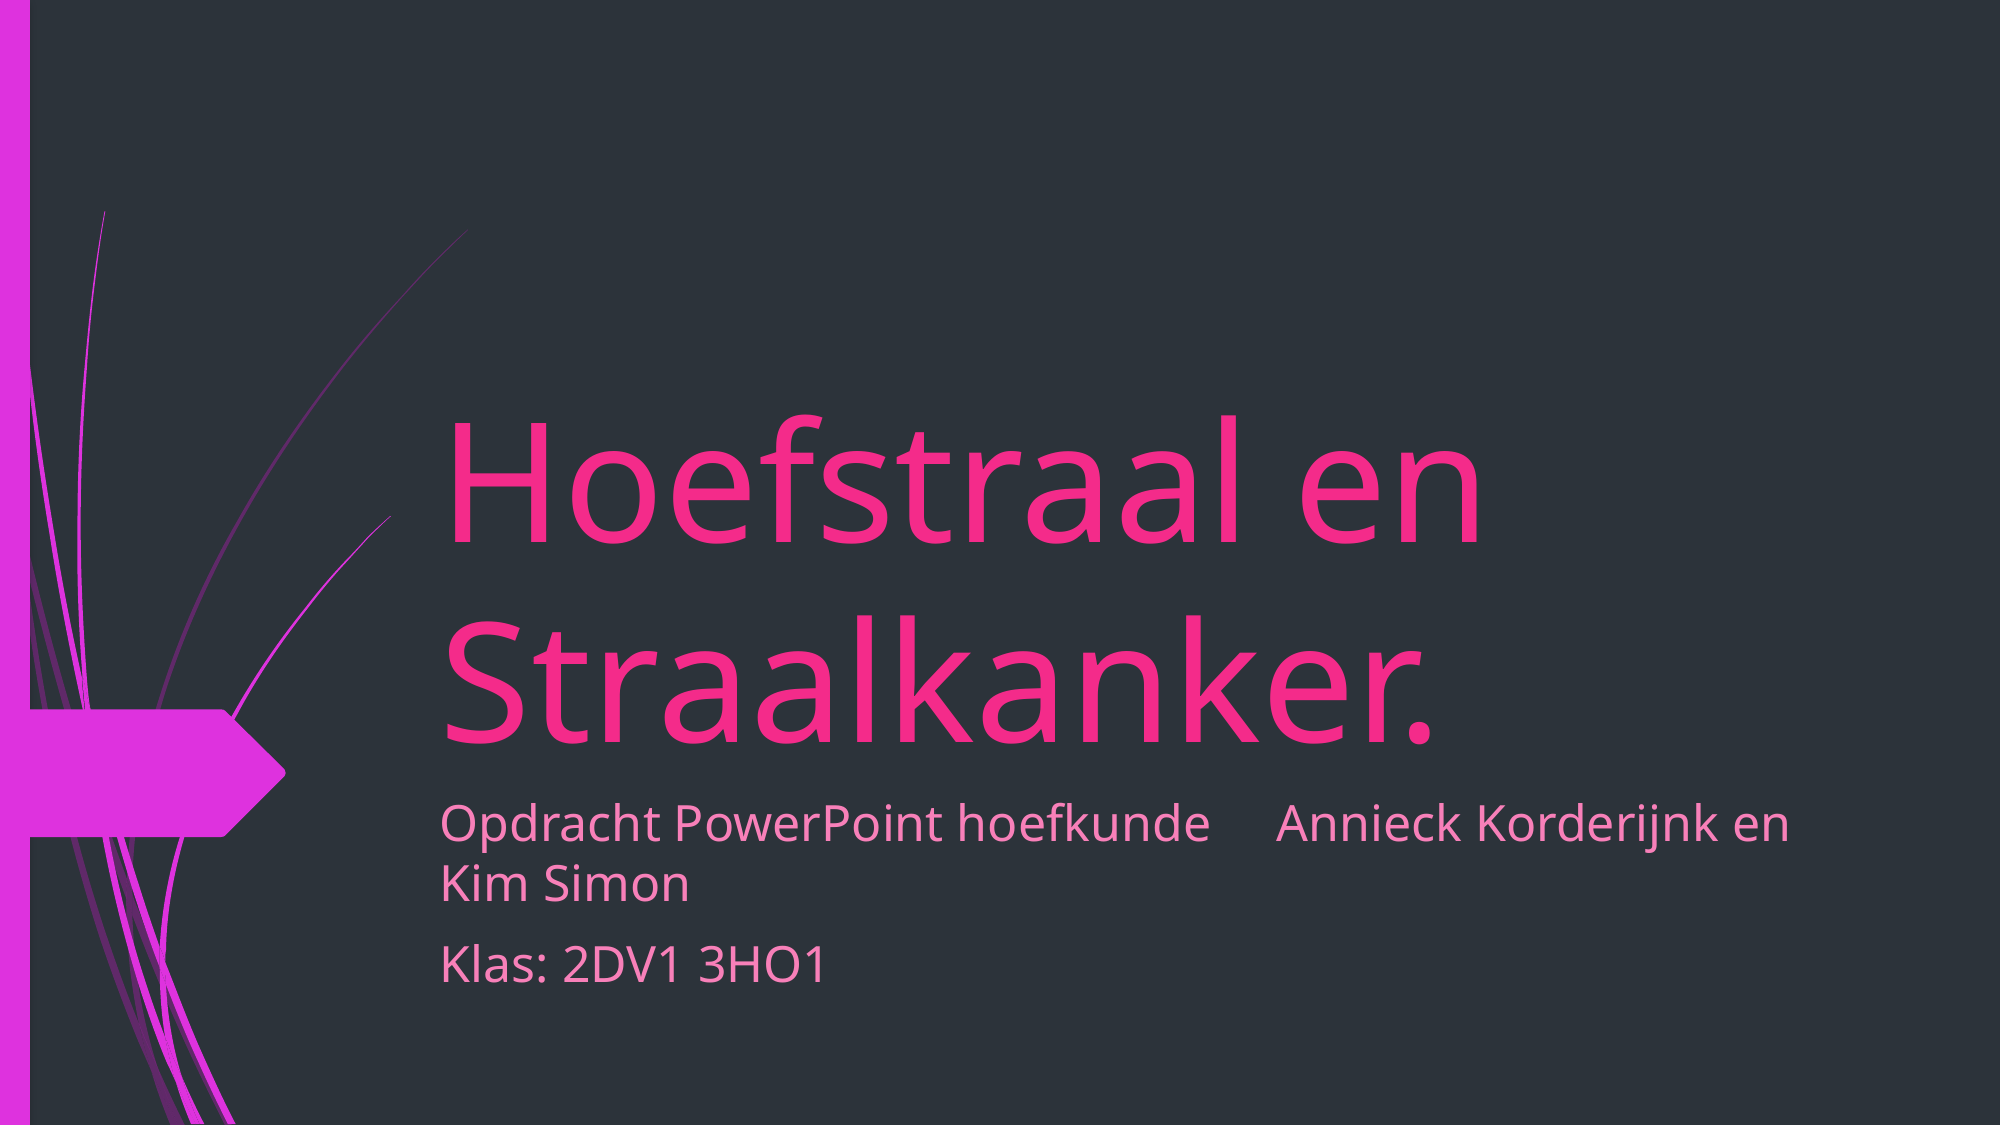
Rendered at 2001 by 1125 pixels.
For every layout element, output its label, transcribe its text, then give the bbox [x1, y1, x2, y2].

subtitle Opdracht PowerPoint hoefkunde Annieck Korderijnk en Kim Simon Klas: 2DV1 3HO1 [424, 783, 1888, 969]
title Hoefstraal en Straalkanker. [424, 412, 1888, 783]
